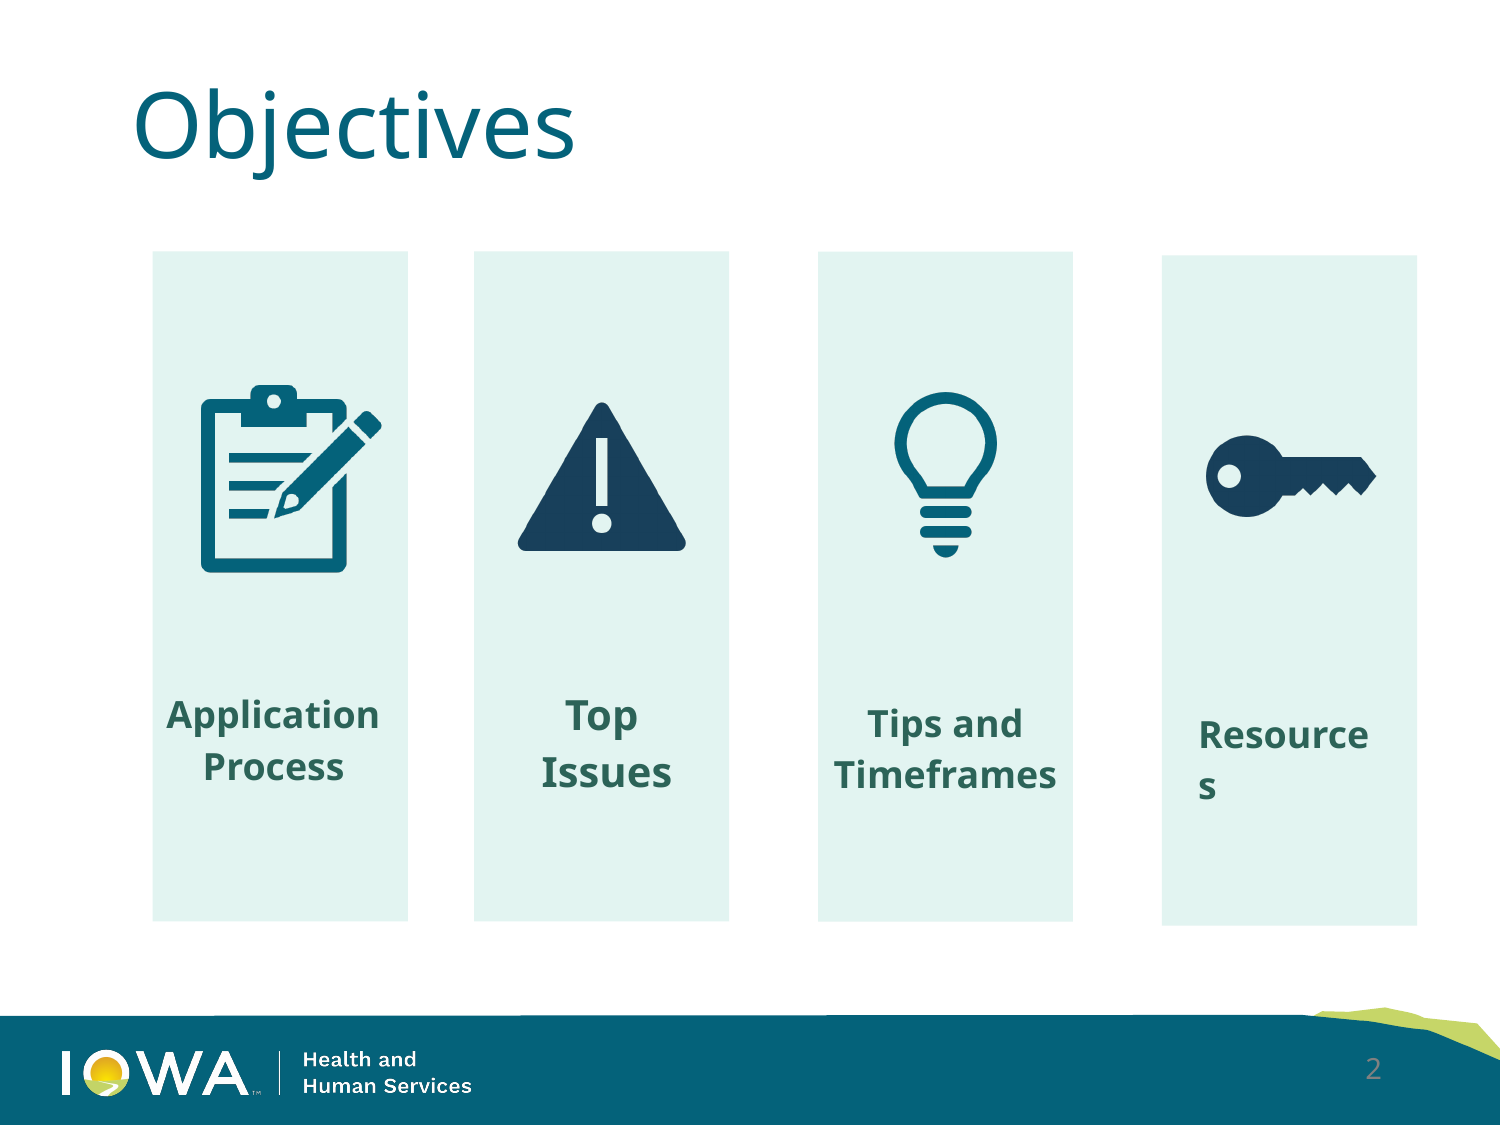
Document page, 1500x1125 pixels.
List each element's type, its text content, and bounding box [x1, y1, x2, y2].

picture [84, 1050, 129, 1096]
picture [370, 1083, 375, 1092]
picture [385, 1080, 395, 1092]
picture [450, 1083, 459, 1092]
picture [851, 380, 1040, 569]
picture [168, 366, 393, 591]
text_box [473, 250, 730, 923]
text_box [817, 251, 1074, 923]
picture [305, 1079, 316, 1092]
text_box Objectives [116, 19, 1384, 238]
picture [1198, 383, 1384, 570]
picture [334, 1083, 343, 1092]
text_box [1161, 254, 1418, 927]
picture [438, 1083, 446, 1092]
picture [399, 1083, 408, 1092]
picture [366, 1056, 370, 1066]
picture [320, 1083, 325, 1092]
text_box Top Issues [491, 674, 713, 784]
picture [137, 1052, 202, 1094]
picture [305, 1053, 316, 1066]
picture [344, 1083, 349, 1092]
text_box [152, 250, 409, 923]
text_box Resources [1183, 697, 1397, 796]
picture [63, 1052, 69, 1094]
picture [203, 1052, 247, 1094]
slide_number 2 [1059, 1042, 1397, 1103]
text_box Application Process [149, 677, 398, 786]
picture [405, 1056, 410, 1064]
text_box Tips and Timeframes [818, 686, 1073, 796]
picture [397, 1056, 401, 1066]
picture [320, 1058, 329, 1065]
picture [508, 383, 695, 570]
picture [351, 1053, 357, 1066]
picture [355, 1083, 361, 1092]
